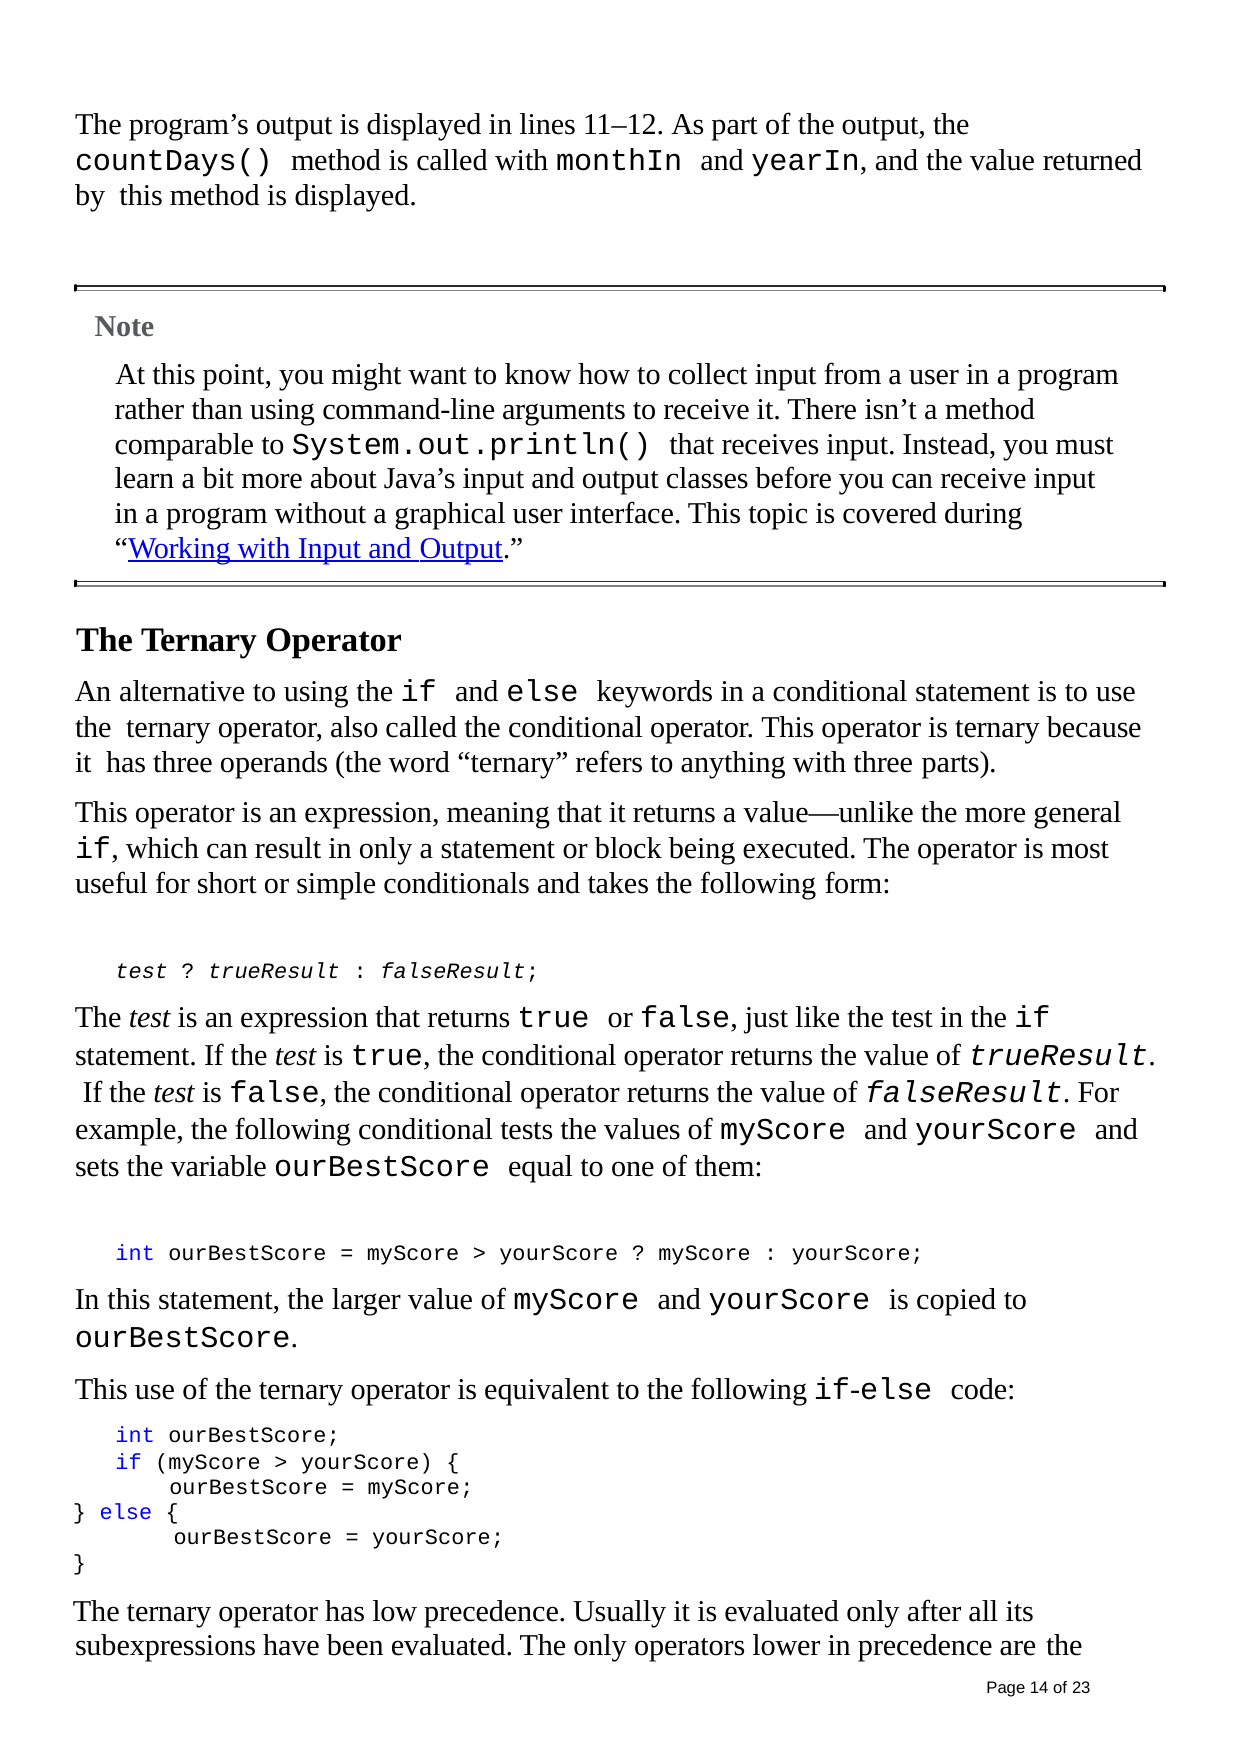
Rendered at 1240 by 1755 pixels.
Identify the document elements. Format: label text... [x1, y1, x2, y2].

slide_number Page 14 of 23 [984, 1676, 1093, 1755]
text_box The program’s output is displayed in lines 11–12. As part of the output, the countDays() method is called with monthIn and yearIn, and the value returned by this method is displayed. Note At this point, you might want to know how to collect input from a user in a program rather than using command-line arguments to receive it. There isn’t a method comparable to System.out.println() that receives input. Instead, you must learn a bit more about Java’s input and output classes before you can receive input in a program without a graphical user interface. This topic is covered during “Working with Input and Output.” The Ternary Operator An alternative to using the if and else keywords in a conditional statement is to use the ternary operator, also called the conditional operator. This operator is ternary because it has three operands (the word “ternary” refers to anything with three parts). This operator is an expression, meaning that it returns a value—unlike the more general if, which can result in only a statement or block being executed. The operator is most useful for short or simple conditionals and takes the following form: test ? trueResult : falseResult; The test is an expression that returns true or false, just like the test in the if statement. If the test is true, the conditional operator returns the value of trueResult. If the test is false, the conditional operator returns the value of falseResult. For example, the following conditional tests the values of myScore and yourScore and sets the variable ourBestScore equal to one of them: int ourBestScore = myScore > yourScore ? myScore : yourScore; In this statement, the larger value of myScore and yourScore is copied to ourBestScore. This use of the ternary operator is equivalent to the following if-else code: int ourBestScore; if (myScore > yourScore) { ourBestScore = myScore; } else { ourBestScore = yourScore; } The ternary operator has low precedence. Usually it is evaluated only after all its subexpressions have been evaluated. The only operators lower in precedence are the [72, 103, 1164, 1662]
